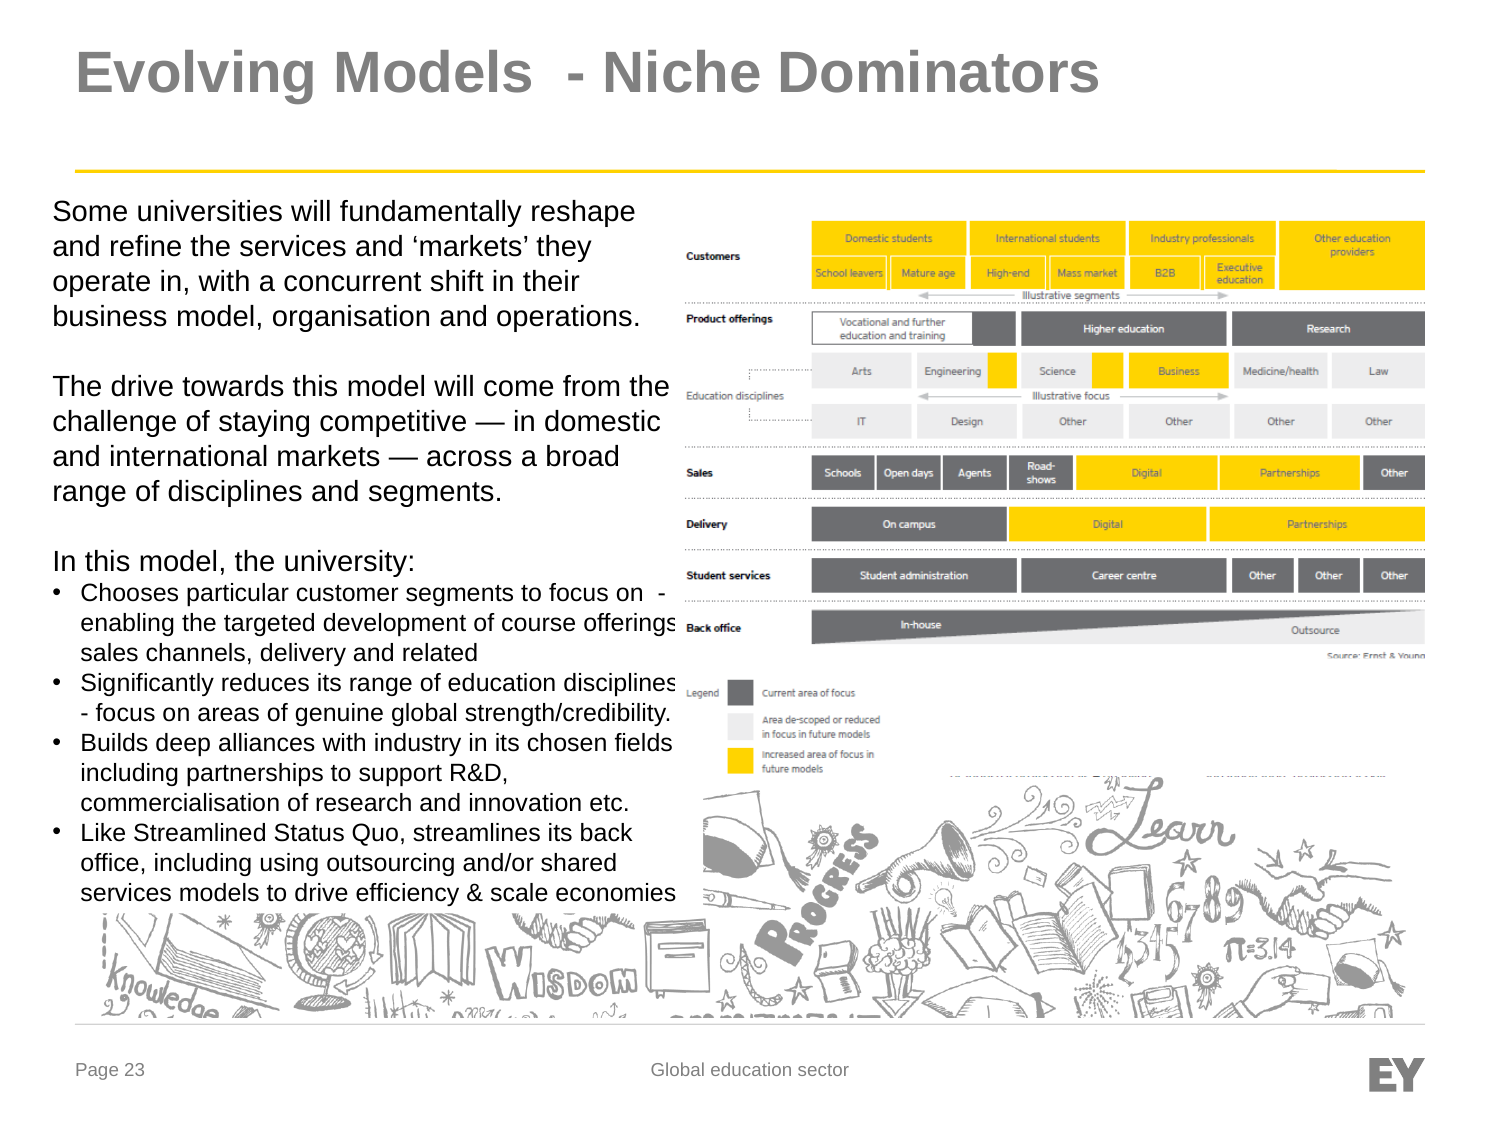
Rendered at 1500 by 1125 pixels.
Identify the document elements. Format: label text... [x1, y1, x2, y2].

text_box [675, 212, 1426, 777]
picture [78, 743, 1426, 1018]
title Evolving Models - Niche Dominators [75, 45, 1425, 170]
text_box Some universities will fundamentally reshape and refine the services and ‘markets’ they operate in, with a concurrent shift in their business model, organisation and operations. The drive towards this model will come from the challenge of staying competitive — in domestic and international markets — across a broad range of disciplines and segments. In this model, the university: Chooses particular customer segments to focus on - enabling the targeted development of course offerings, sales channels, delivery and related Significantly reduces its range of education disciplines, - focus on areas of genuine global strength/credibility. Builds deep alliances with industry in its chosen fields, including partnerships to support R&D, commercialisation of research and innovation etc. Like Streamlined Status Quo, streamlines its back office, including using outsourcing and/or shared services models to drive efficiency & scale economies [37, 184, 704, 914]
